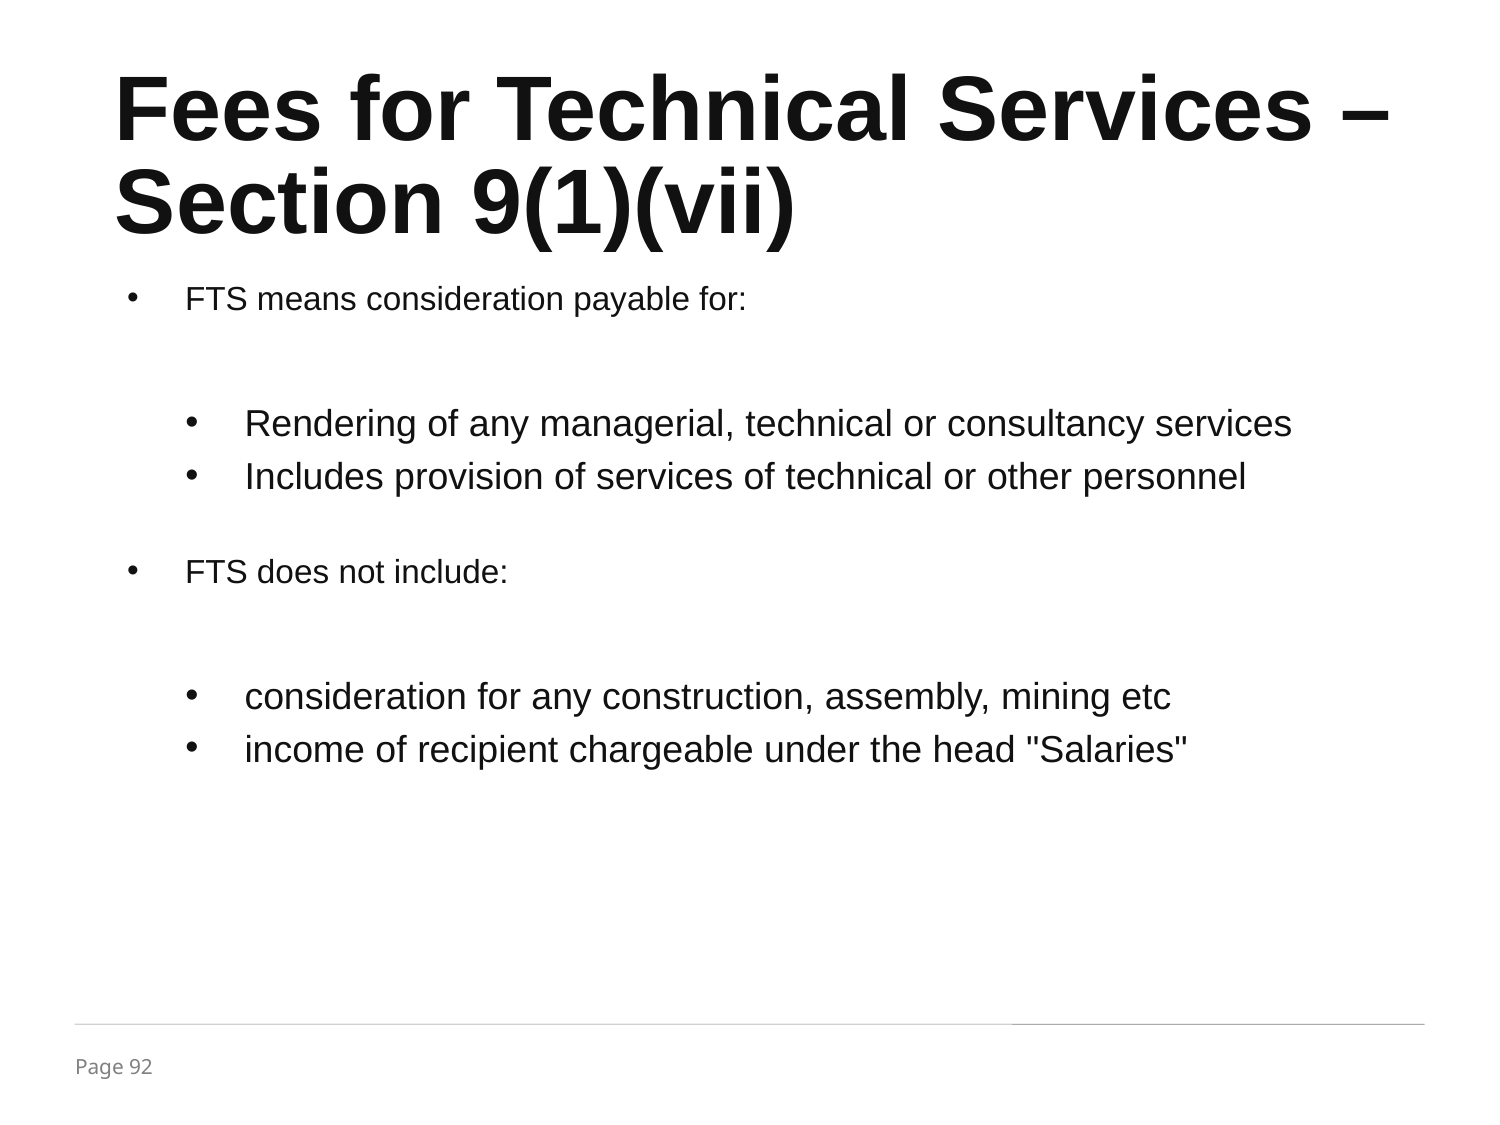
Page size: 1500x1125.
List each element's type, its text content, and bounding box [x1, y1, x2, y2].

list FTS means consideration payable for: Rendering of any managerial, technical or consultancy services Includes provision of services of technical or other personnel FTS does not include: consideration for any construction, assembly, mining etc income of recipient chargeable under the head "Salaries" [53, 269, 1404, 1012]
text_box Fees for Technical Services – Section 9(1)(vii) [100, 57, 1451, 200]
